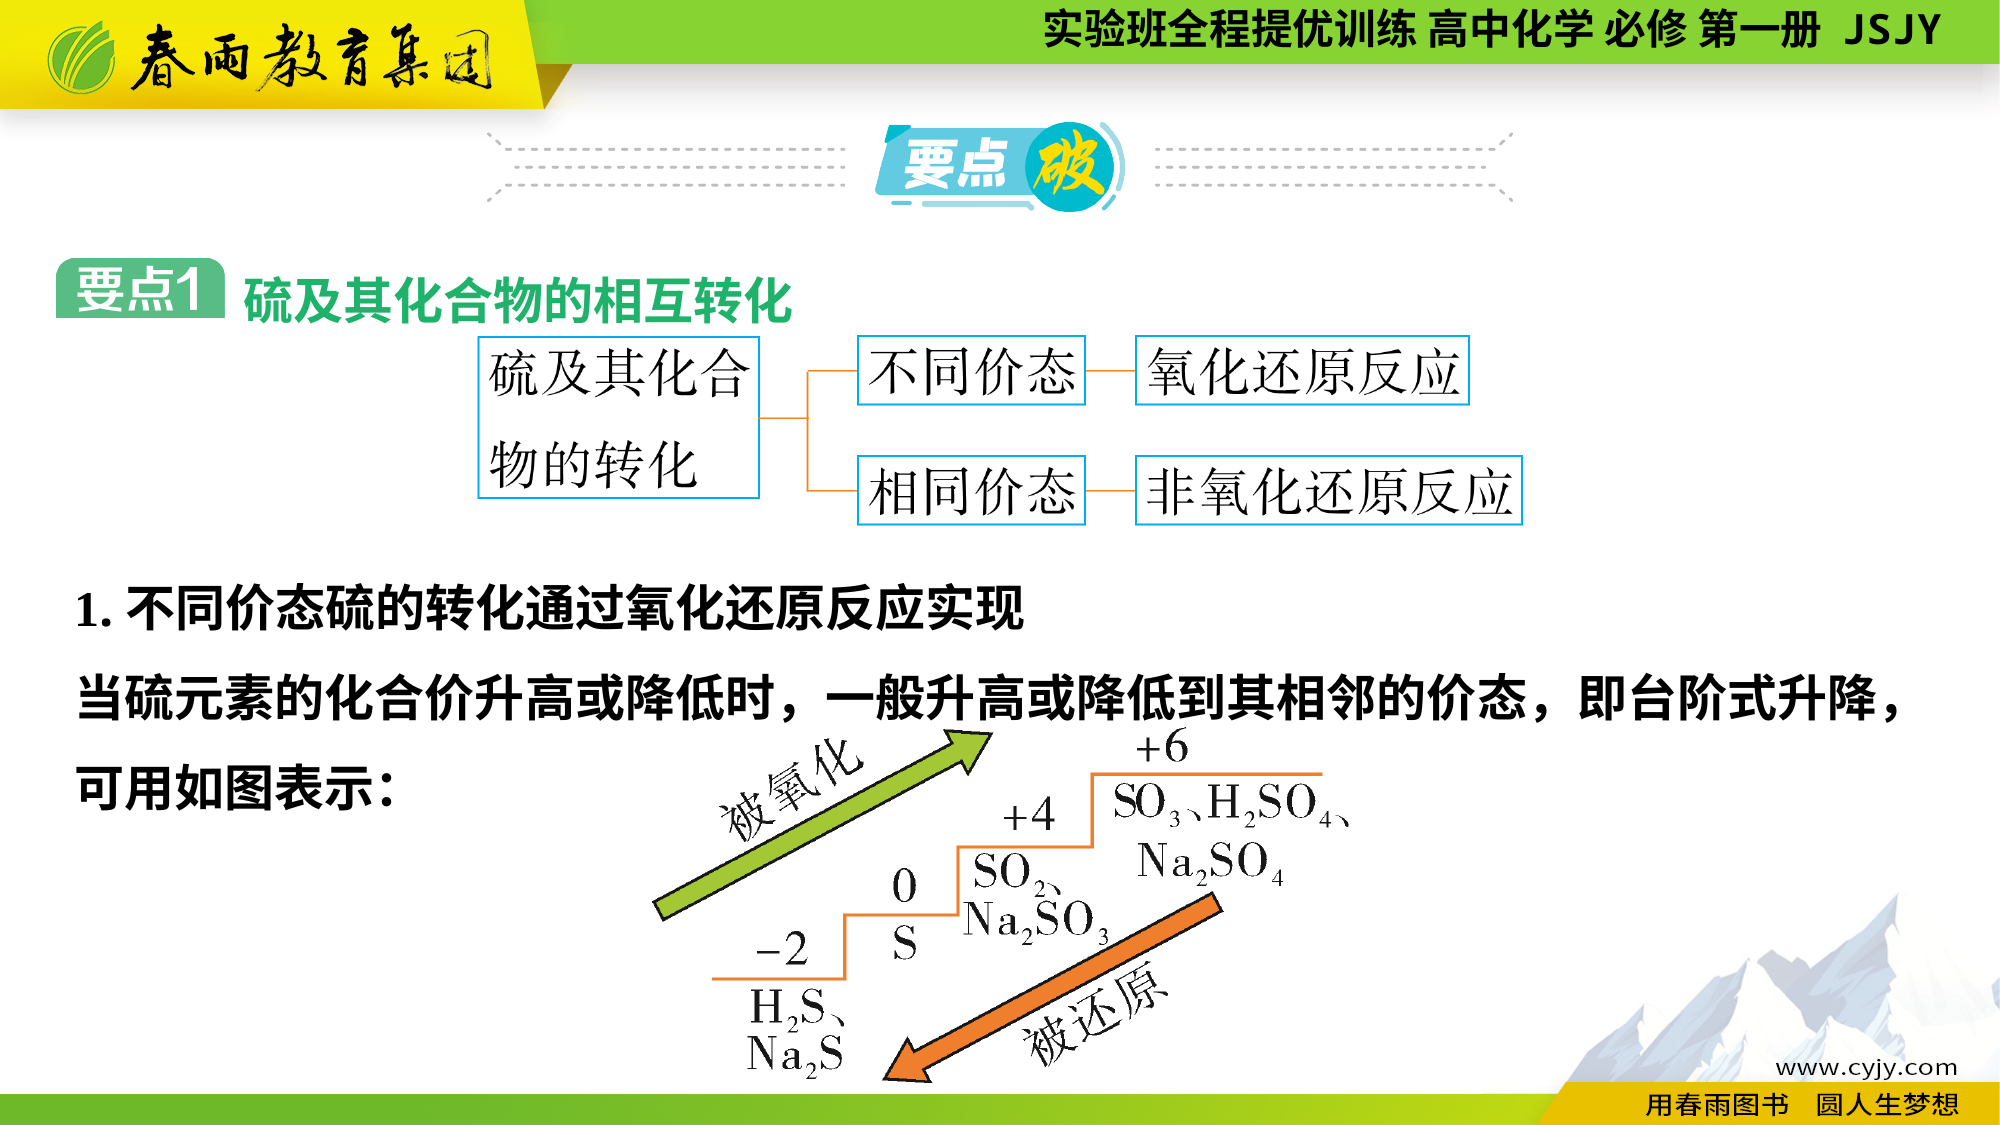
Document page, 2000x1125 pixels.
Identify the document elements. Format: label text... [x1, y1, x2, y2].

list 硫及其化合物的相互转化 [59, 232, 1944, 327]
text_box 1.不同价态硫的转化通过氧化还原反应实现 当硫元素的化合价升高或降低时，一般升高或降低到其相邻的价态，即台阶式升降，可用如图表示： [59, 538, 1944, 824]
picture [0, 0, 2000, 1125]
